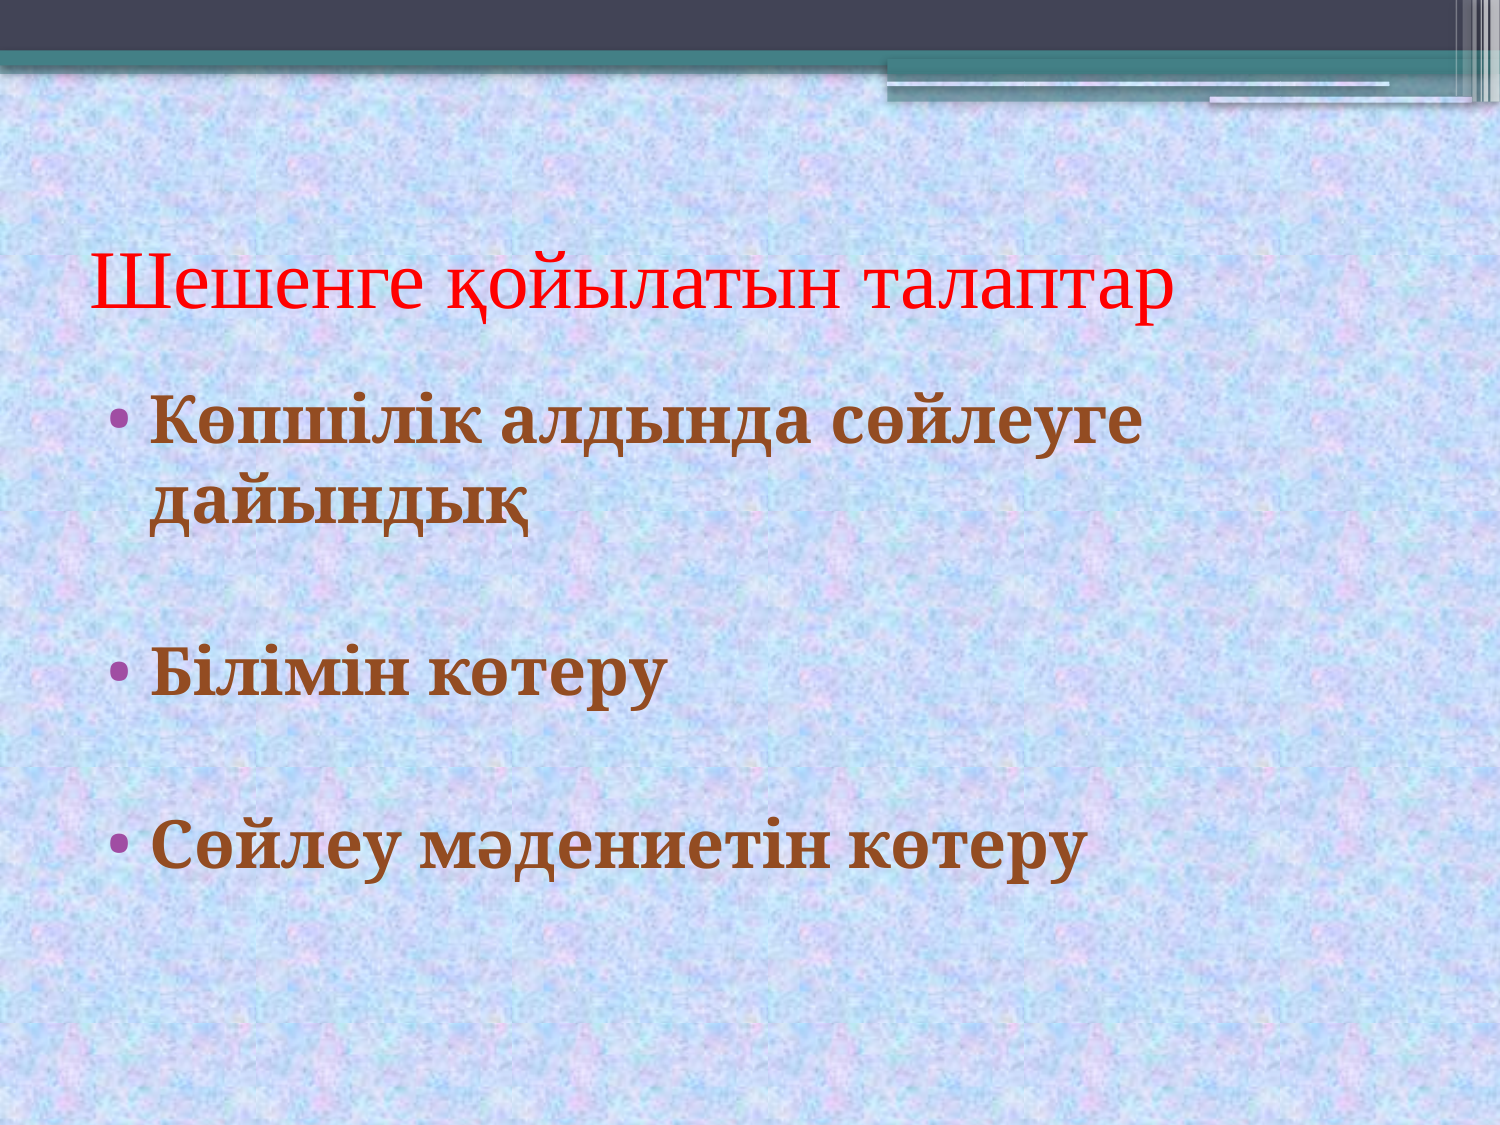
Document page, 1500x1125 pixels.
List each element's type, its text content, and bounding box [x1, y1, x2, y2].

picture [0, 74, 1500, 1125]
list Көпшілік алдында сөйлеуге дайындық Білімін көтеру Сөйлеу мәдениетін көтеру [75, 368, 1425, 1079]
title Шешенге қойылатын талаптар [75, 187, 1425, 363]
